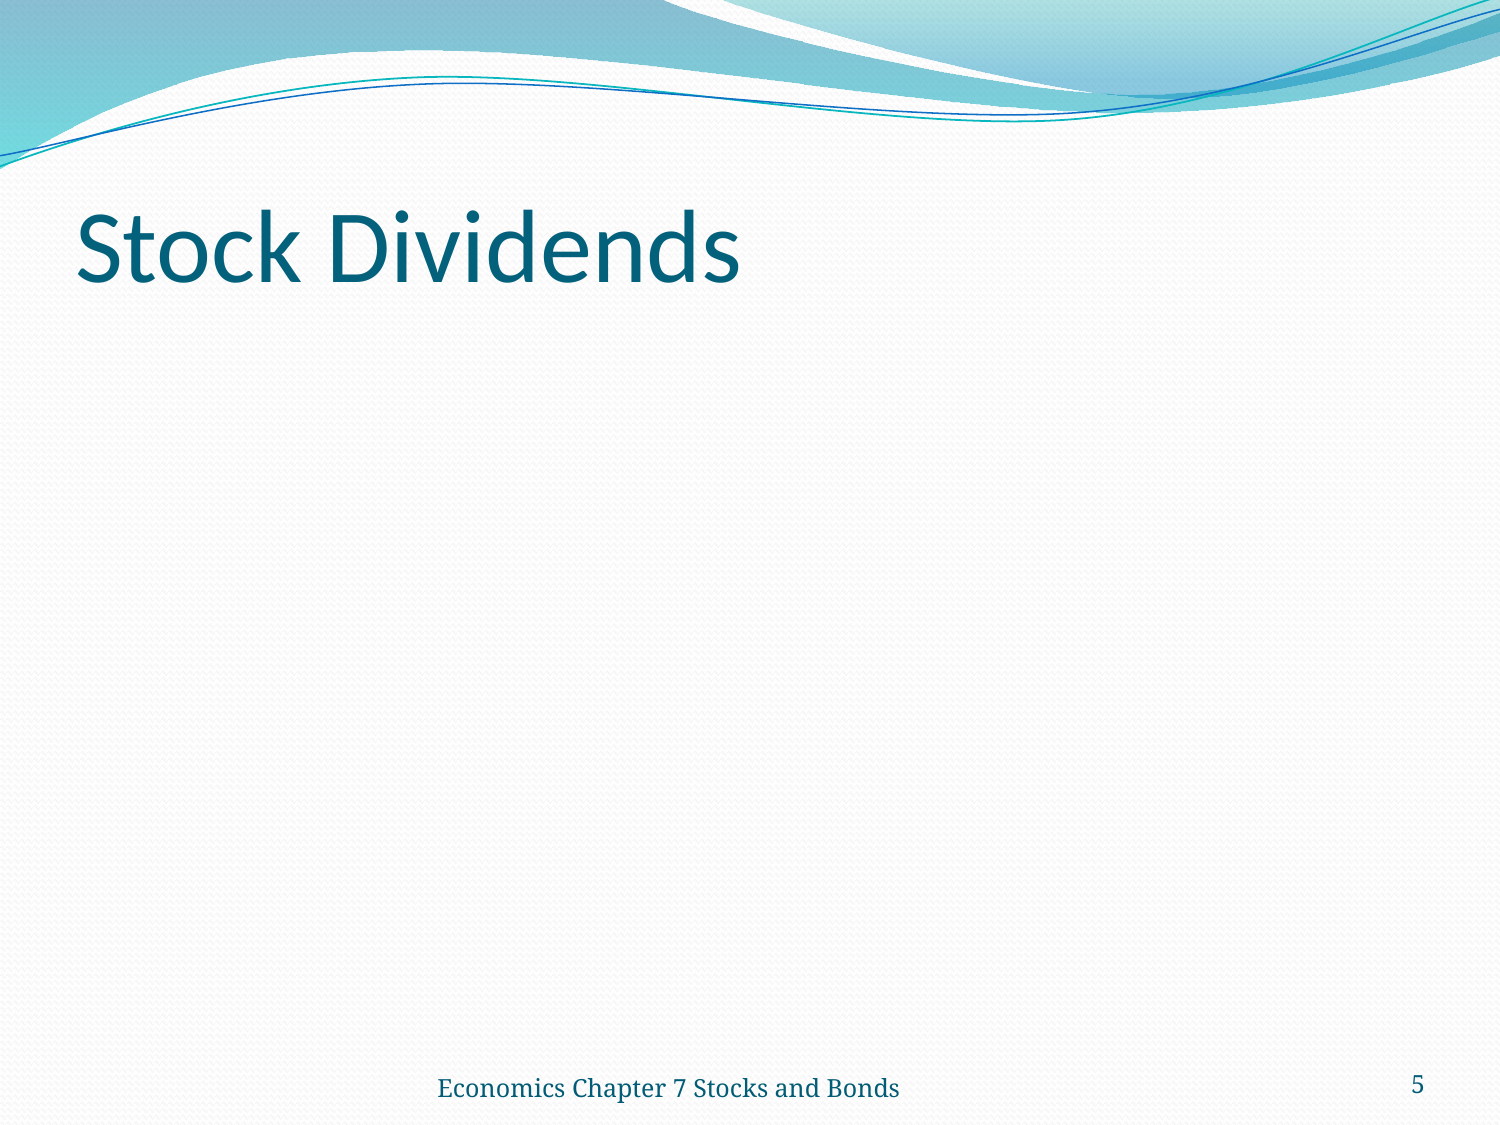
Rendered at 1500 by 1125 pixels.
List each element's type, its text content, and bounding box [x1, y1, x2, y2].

title Stock Dividends [75, 115, 1425, 303]
footer Economics Chapter 7 Stocks and Bonds [437, 1042, 988, 1103]
slide_number 5 [1299, 1042, 1425, 1103]
